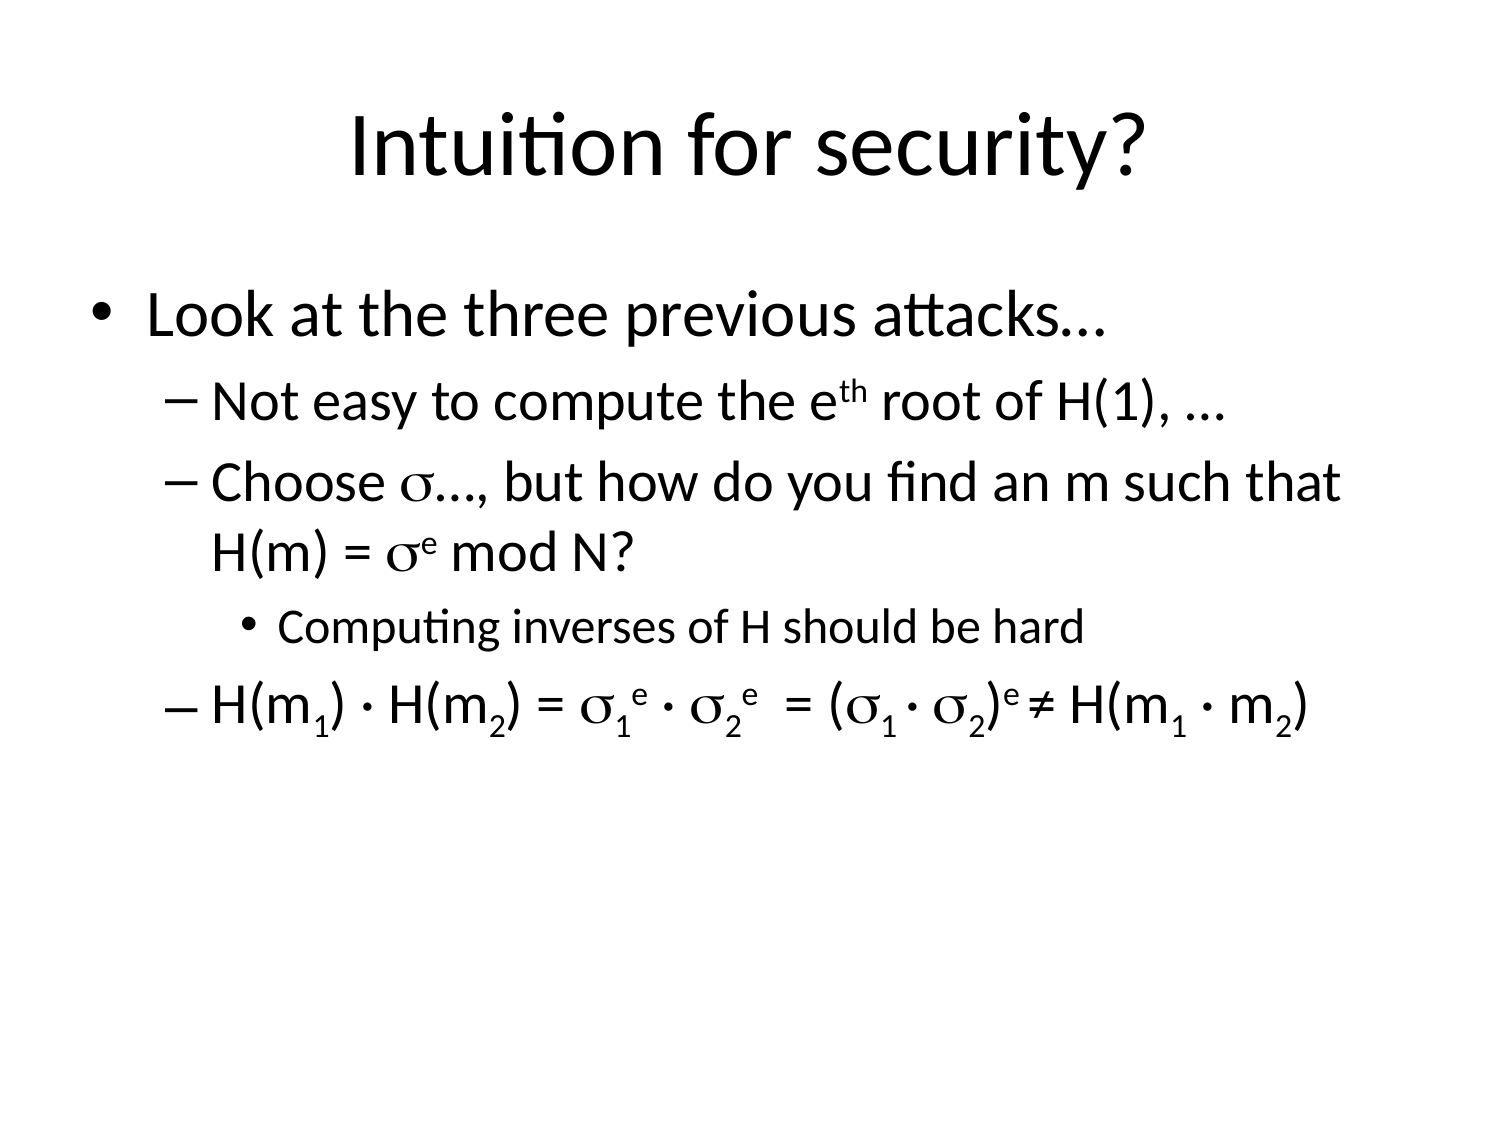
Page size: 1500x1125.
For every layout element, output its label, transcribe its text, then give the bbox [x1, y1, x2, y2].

list Look at the three previous attacks… Not easy to compute the eth root of H(1), … Choose …, but how do you find an m such that H(m) = e mod N? Computing inverses of H should be hard H(m1) · H(m2) = 1e · 2e = (1 · 2)e ≠ H(m1 · m2) [75, 262, 1425, 1005]
title Intuition for security? [75, 45, 1425, 233]
